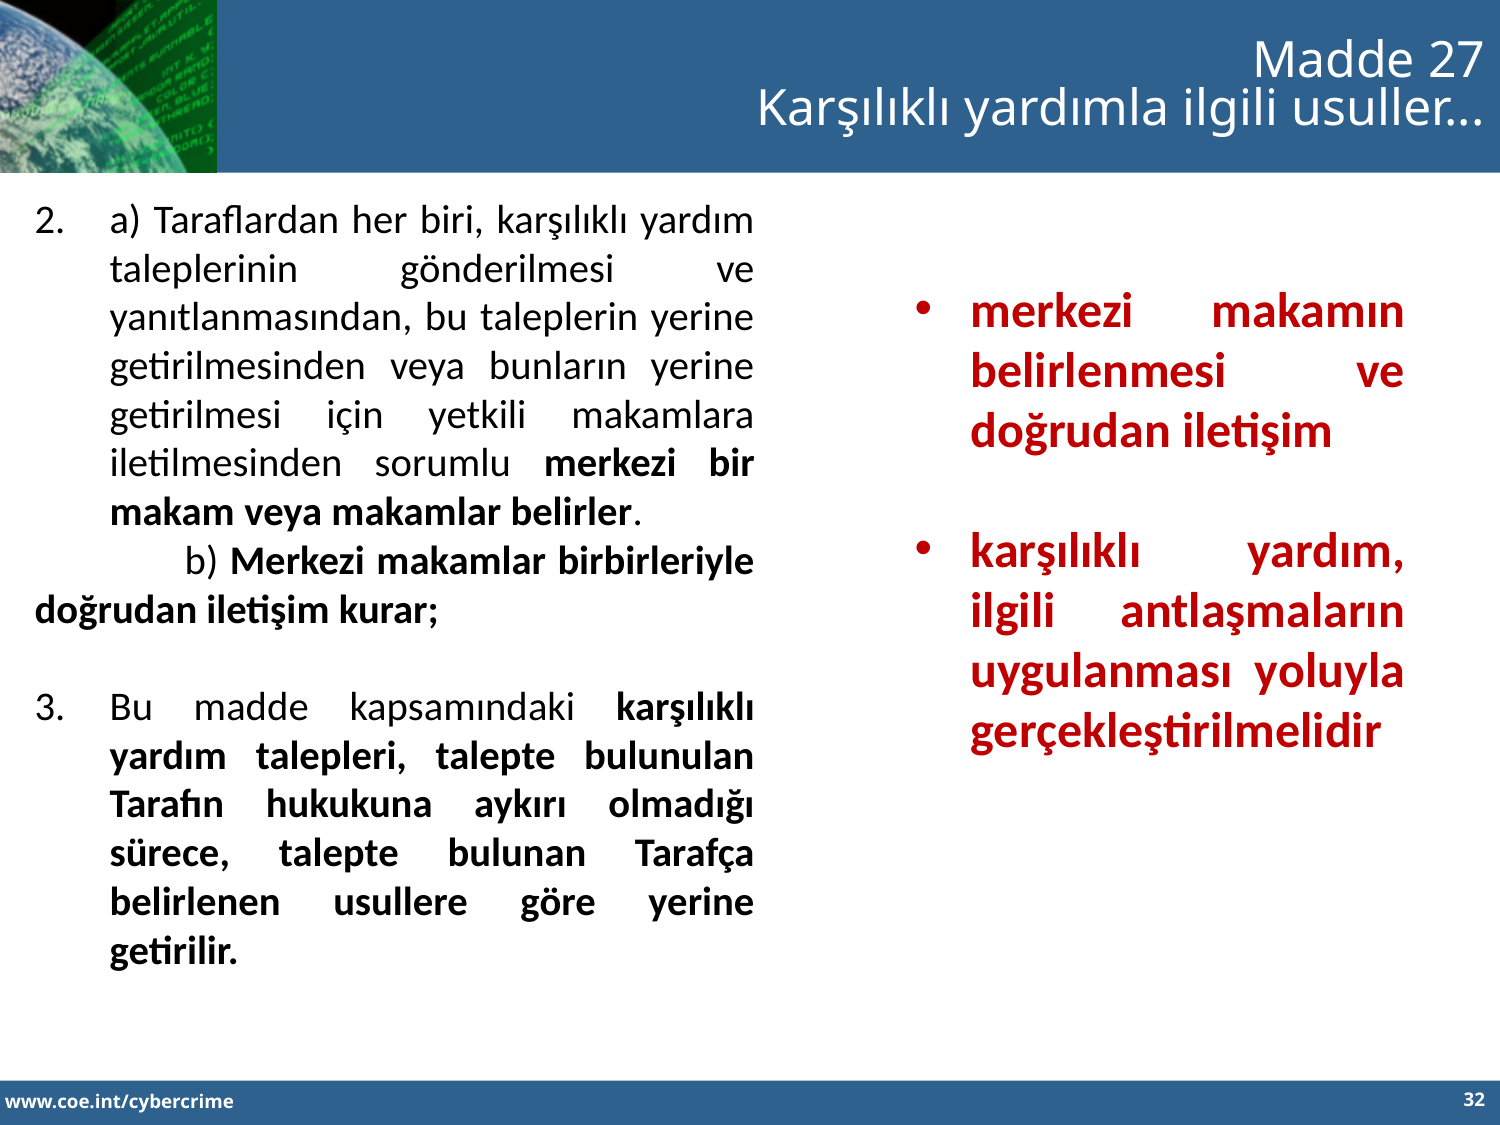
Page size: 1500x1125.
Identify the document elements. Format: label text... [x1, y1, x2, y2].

text_box Madde 27 Karşılıklı yardımla ilgili usuller... [274, 11, 1500, 164]
text_box a) Taraflardan her biri, karşılıklı yardım taleplerinin gönderilmesi ve yanıtlanmasından, bu taleplerin yerine getirilmesinden veya bunların yerine getirilmesi için yetkili makamlara iletilmesinden sorumlu merkezi bir makam veya makamlar belirler. b) Merkezi makamlar birbirleriyle doğrudan iletişim kurar; Bu madde kapsamındaki karşılıklı yardım talepleri, talepte bulunulan Tarafın hukukuna aykırı olmadığı sürece, talepte bulunan Tarafça belirlenen usullere göre yerine getirilir. [19, 185, 770, 980]
text_box merkezi makamın belirlenmesi ve doğrudan iletişim karşılıklı yardım, ilgili antlaşmaların uygulanması yoluyla gerçekleştirilmelidir [899, 270, 1421, 825]
slide_number 32 [1149, 1079, 1500, 1125]
picture [0, 1, 217, 173]
